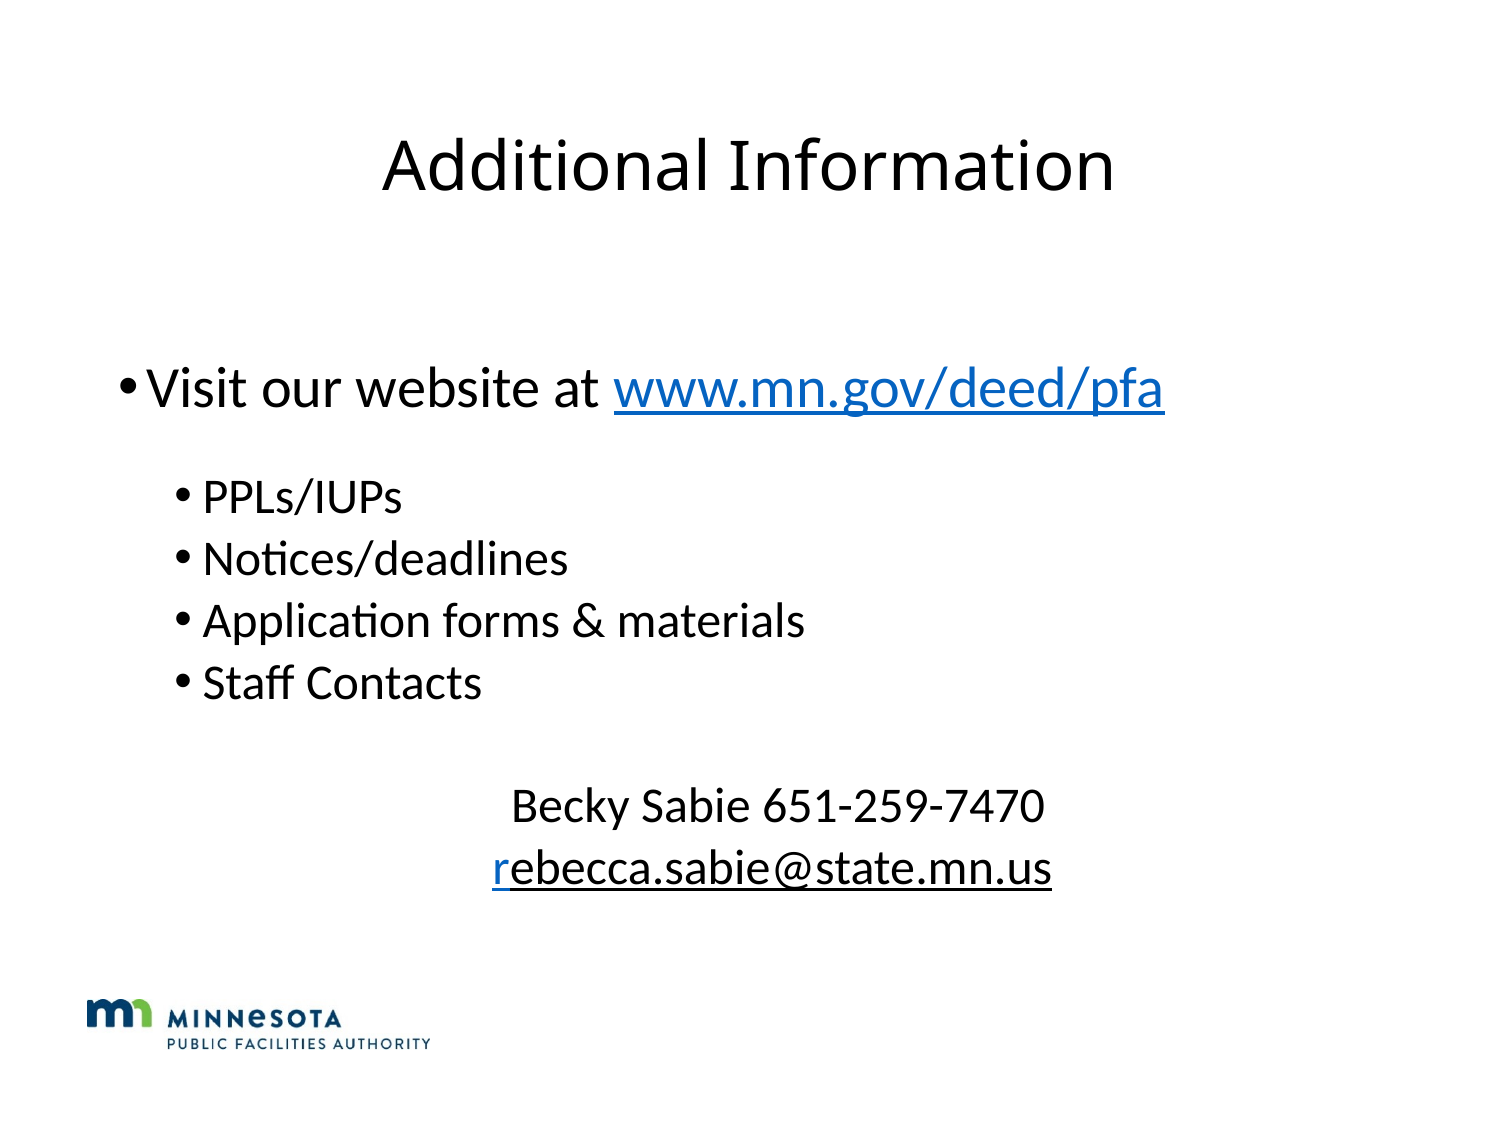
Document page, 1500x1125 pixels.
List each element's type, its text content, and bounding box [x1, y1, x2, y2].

list Visit our website at www.mn.gov/deed/pfa PPLs/IUPs Notices/deadlines Application forms & materials Staff Contacts Becky Sabie 651-259-7470 rebecca.sabie@state.mn.us [103, 350, 1397, 1014]
title Additional Information [103, 59, 1397, 278]
picture [87, 999, 430, 1050]
